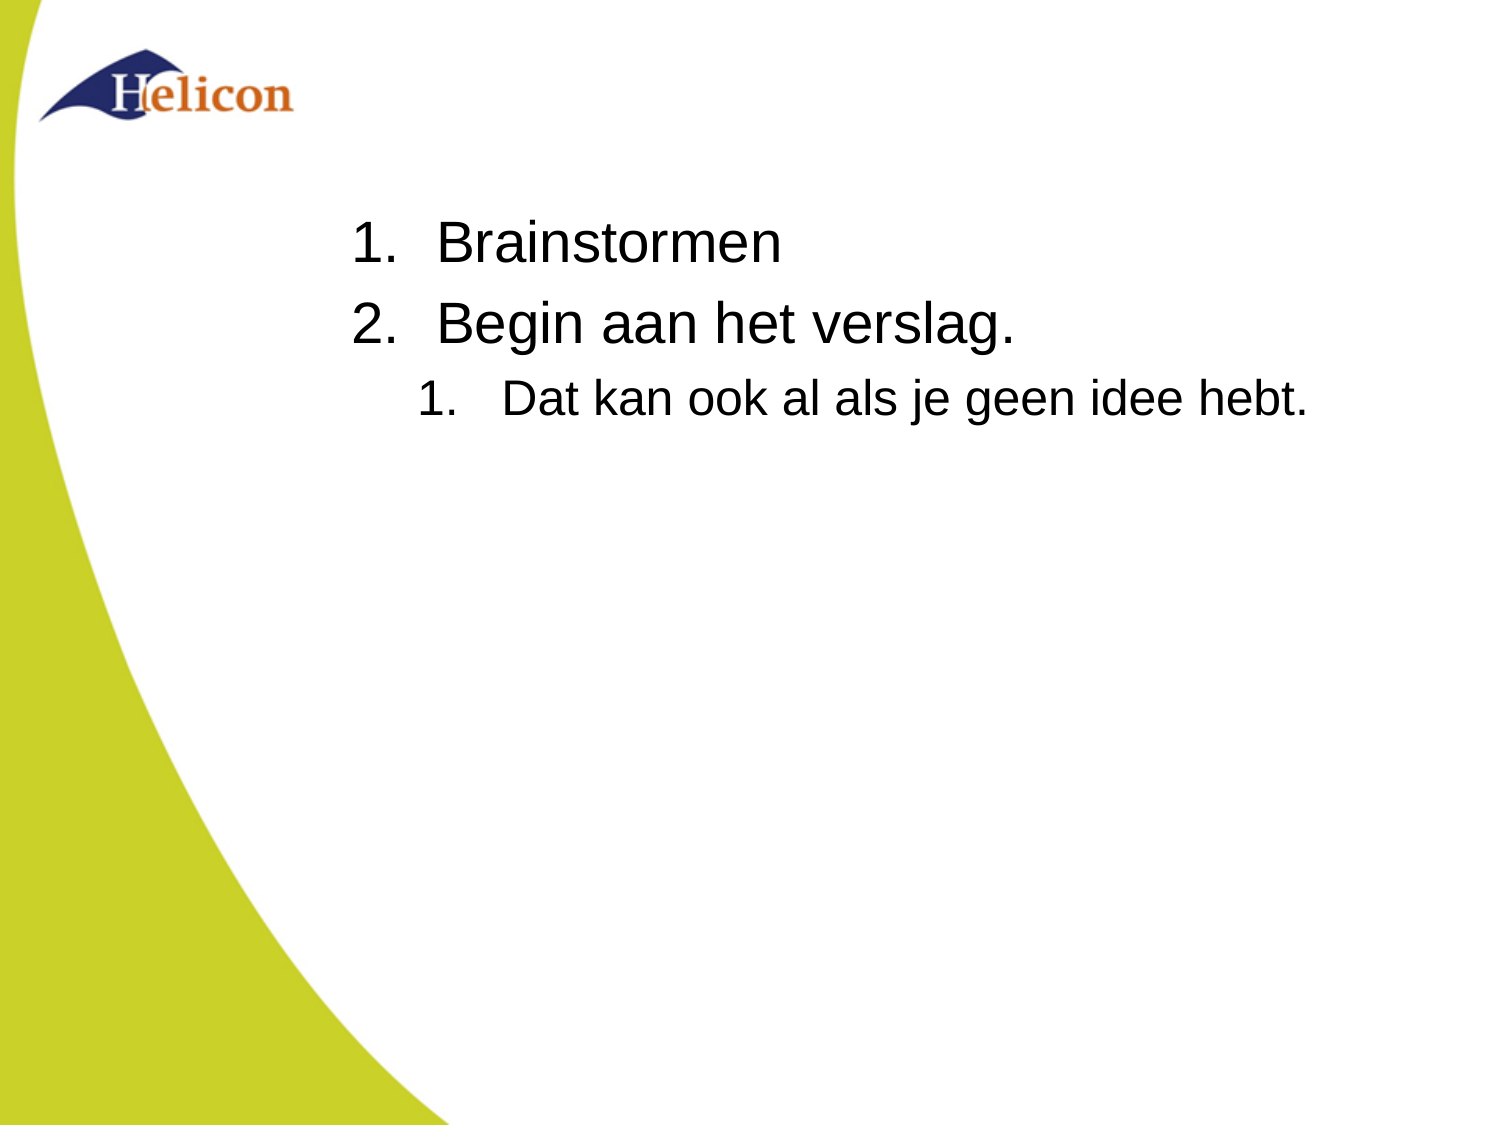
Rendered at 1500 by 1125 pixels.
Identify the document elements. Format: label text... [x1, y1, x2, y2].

list Brainstormen Begin aan het verslag. Dat kan ook al als je geen idee hebt. [336, 196, 1425, 1005]
picture [0, 0, 1500, 1125]
